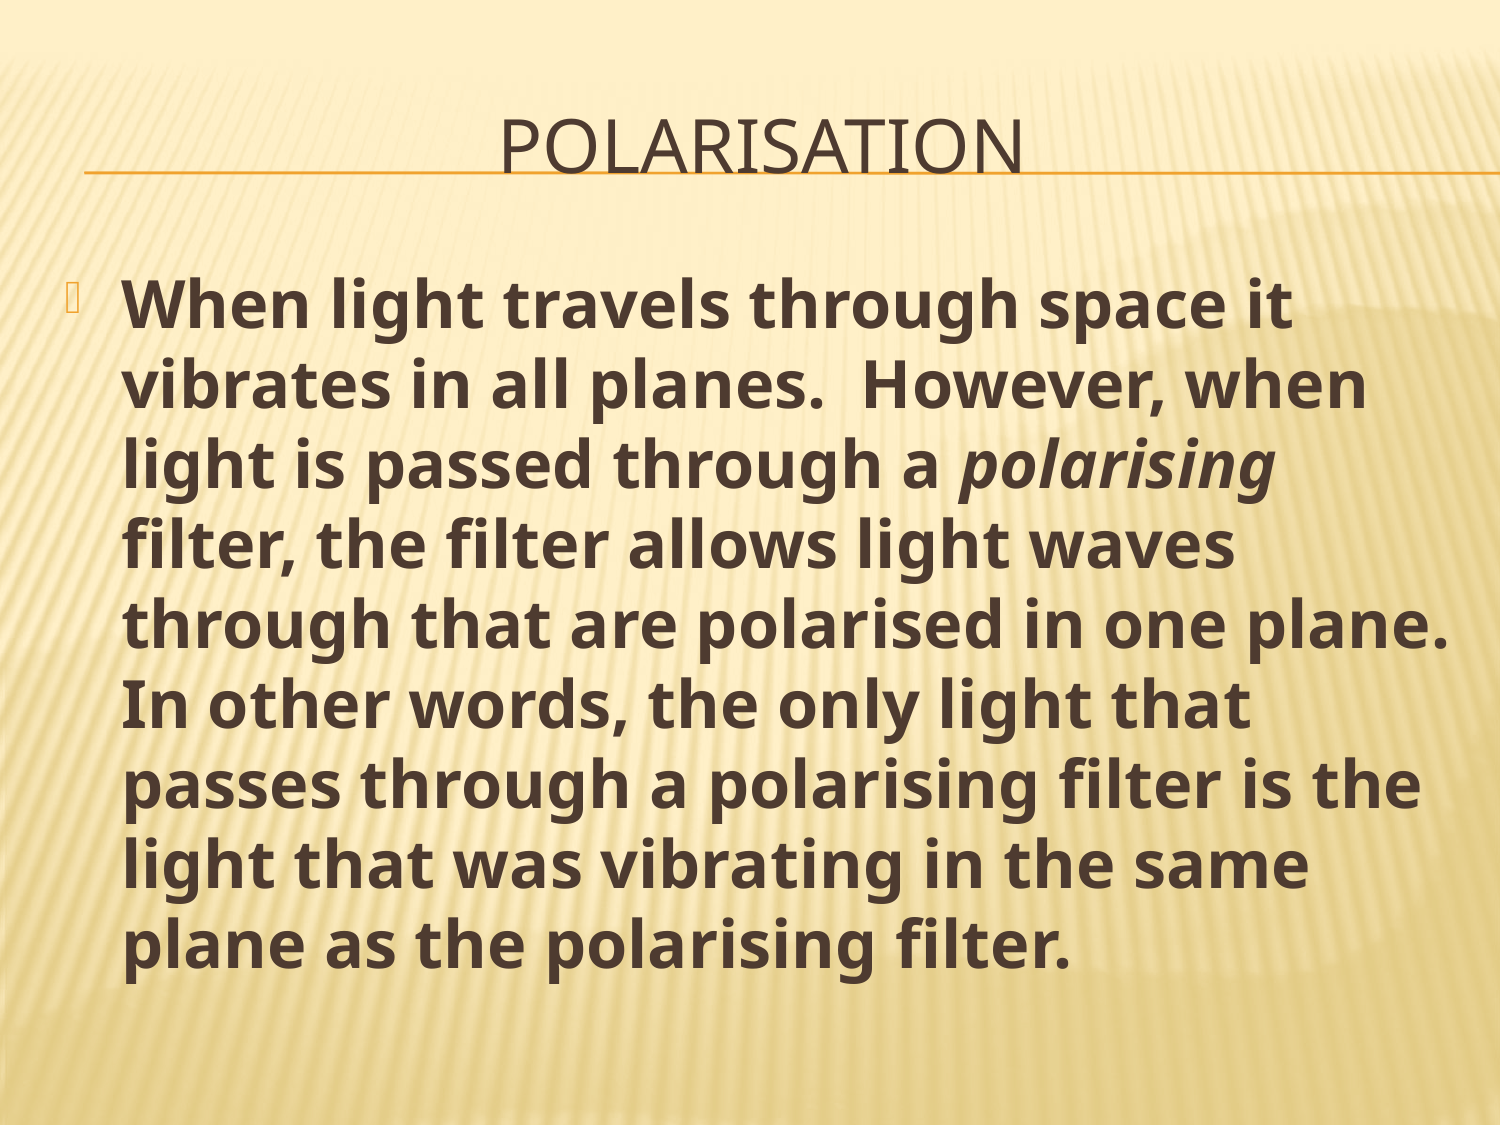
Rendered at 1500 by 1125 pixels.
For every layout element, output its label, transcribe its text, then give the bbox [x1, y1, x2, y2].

title Polarisation [50, 75, 1475, 213]
list When light travels through space it vibrates in all planes. However, when light is passed through a polarising filter, the filter allows light waves through that are polarised in one plane. In other words, the only light that passes through a polarising filter is the light that was vibrating in the same plane as the polarising filter. [50, 254, 1475, 998]
